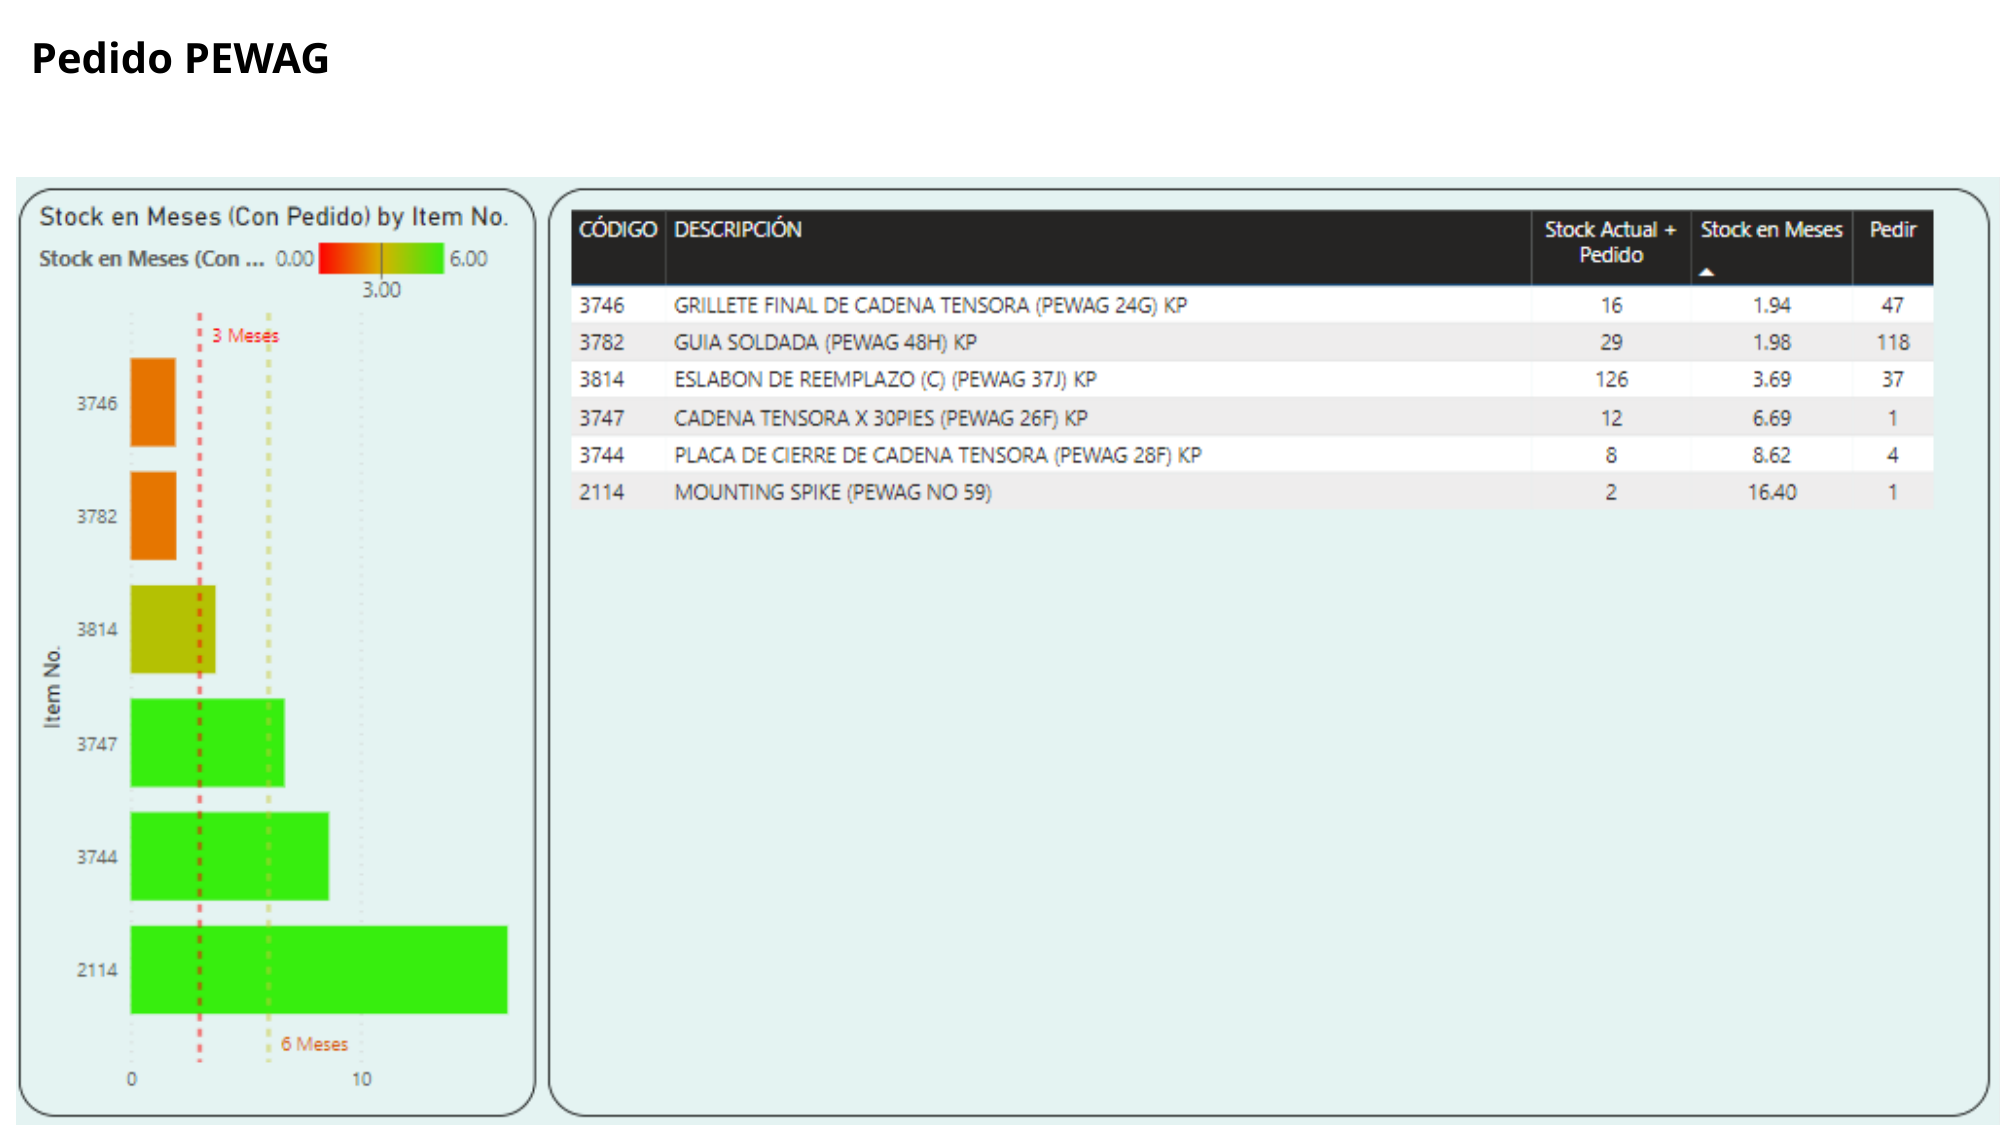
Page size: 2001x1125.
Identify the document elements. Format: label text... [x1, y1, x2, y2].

picture [16, 177, 2000, 1125]
text_box Pedido PEWAG [16, 24, 905, 90]
